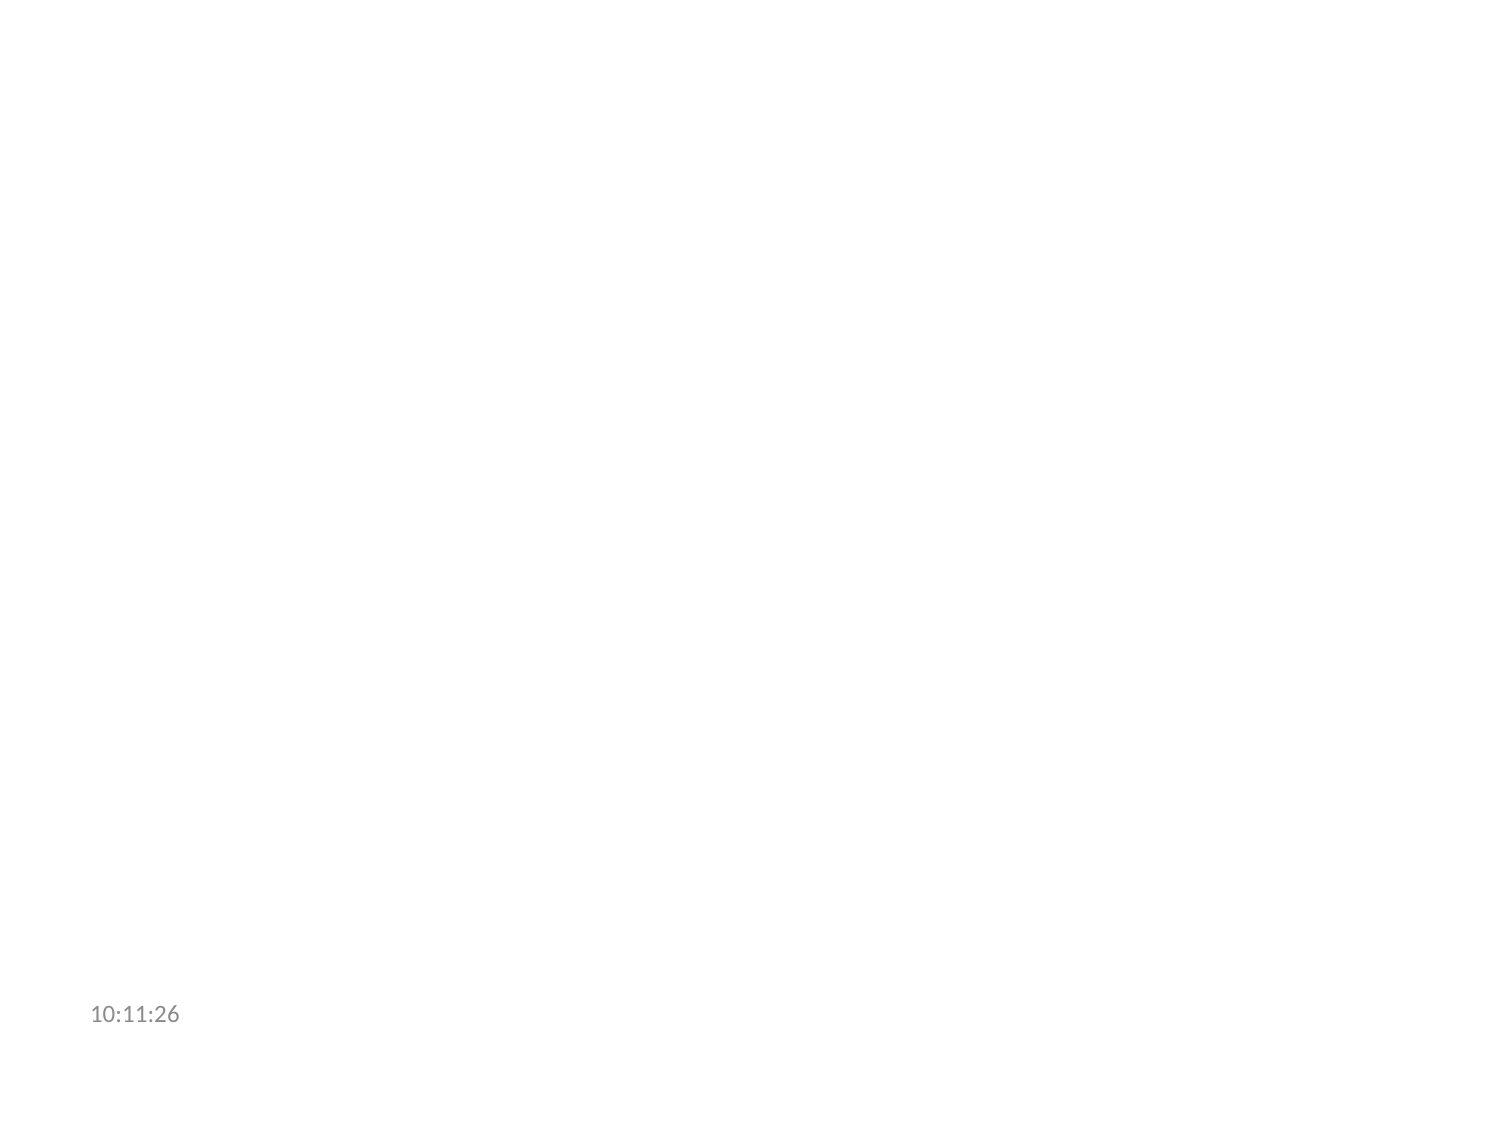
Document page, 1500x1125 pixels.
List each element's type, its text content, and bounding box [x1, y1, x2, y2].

text_box 15:35:09 [75, 982, 425, 1043]
